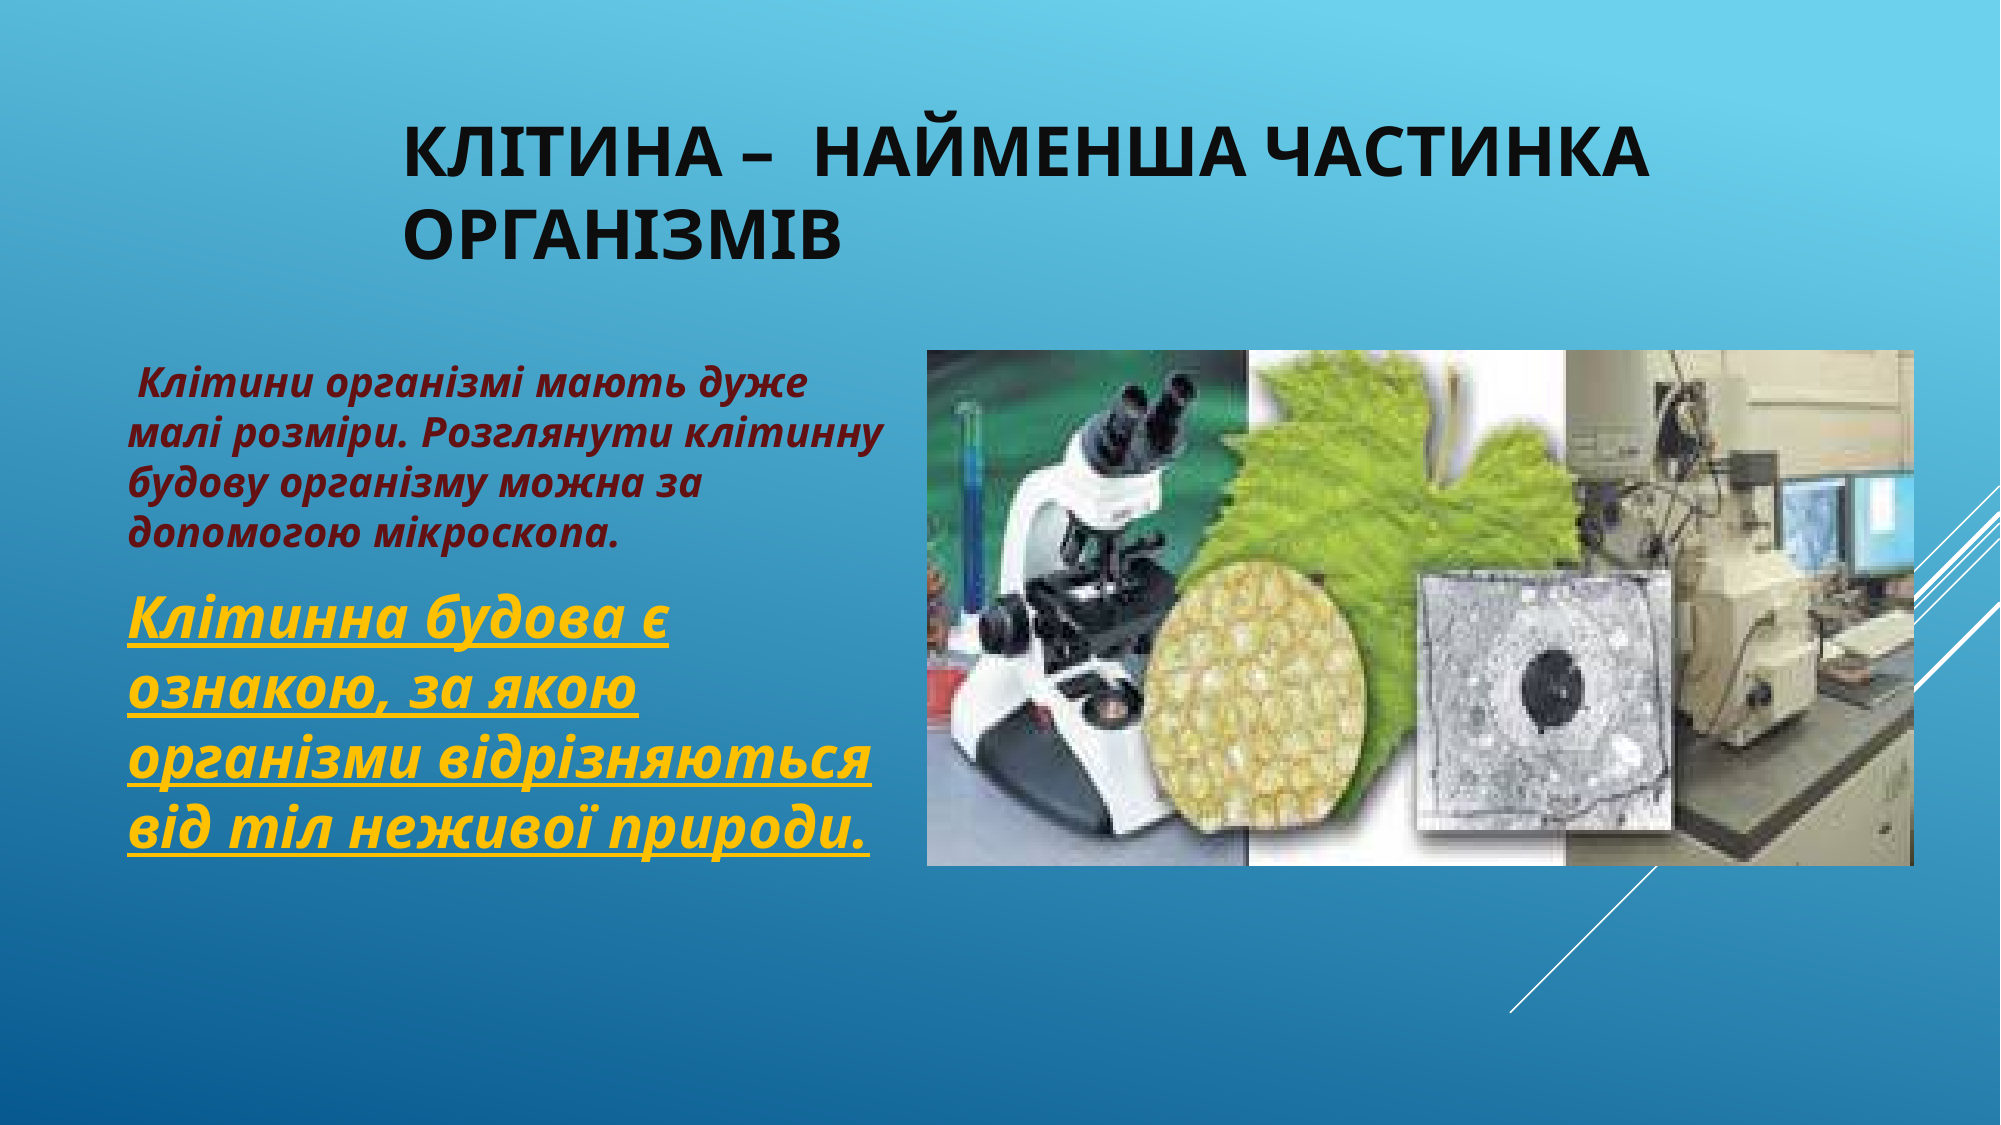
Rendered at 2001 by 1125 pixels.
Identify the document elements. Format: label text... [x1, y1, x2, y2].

picture [926, 350, 1914, 867]
title Клітина – найменша частинка організмів [386, 99, 1787, 282]
list Клітини організмі мають дуже малі розміри. Розглянути клітинну будову організму можна за допомогою мікроскопа. Клітинна будова є ознакою, за якою організми відрізняються від тіл неживої природи. [112, 328, 923, 888]
